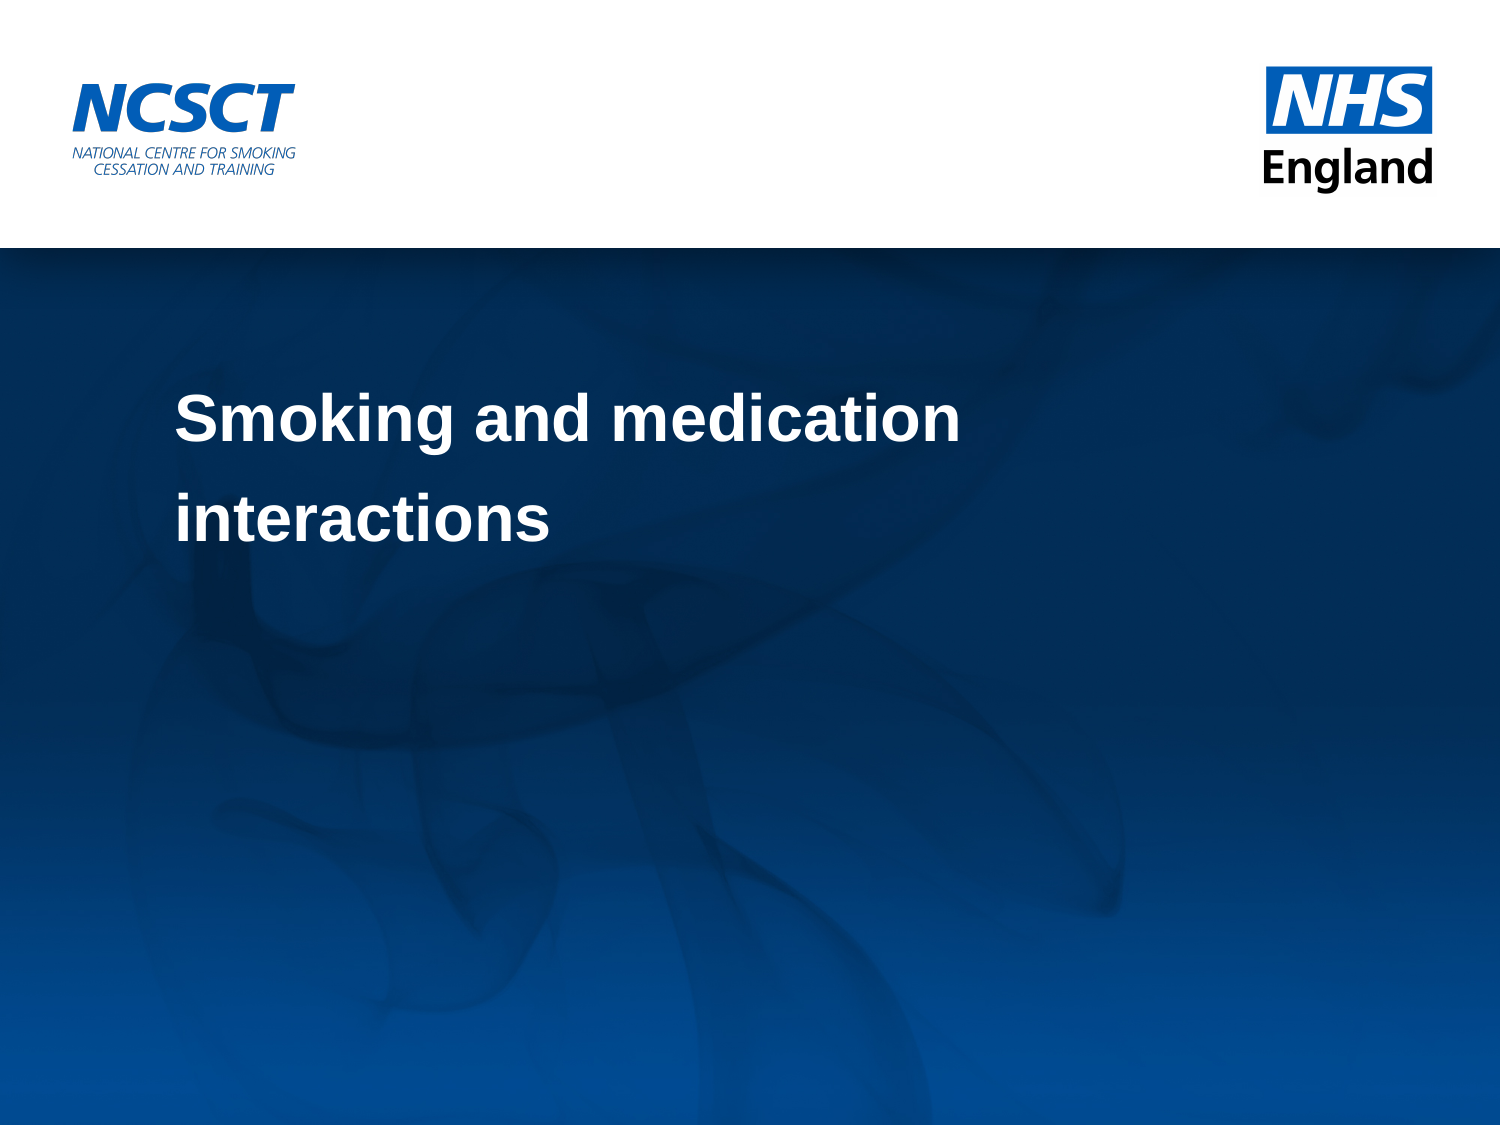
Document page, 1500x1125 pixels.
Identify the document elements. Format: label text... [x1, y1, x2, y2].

subtitle Smoking and medication interactions [159, 347, 1338, 726]
picture [1259, 63, 1437, 197]
picture [63, 76, 305, 182]
picture [0, 248, 1500, 1125]
